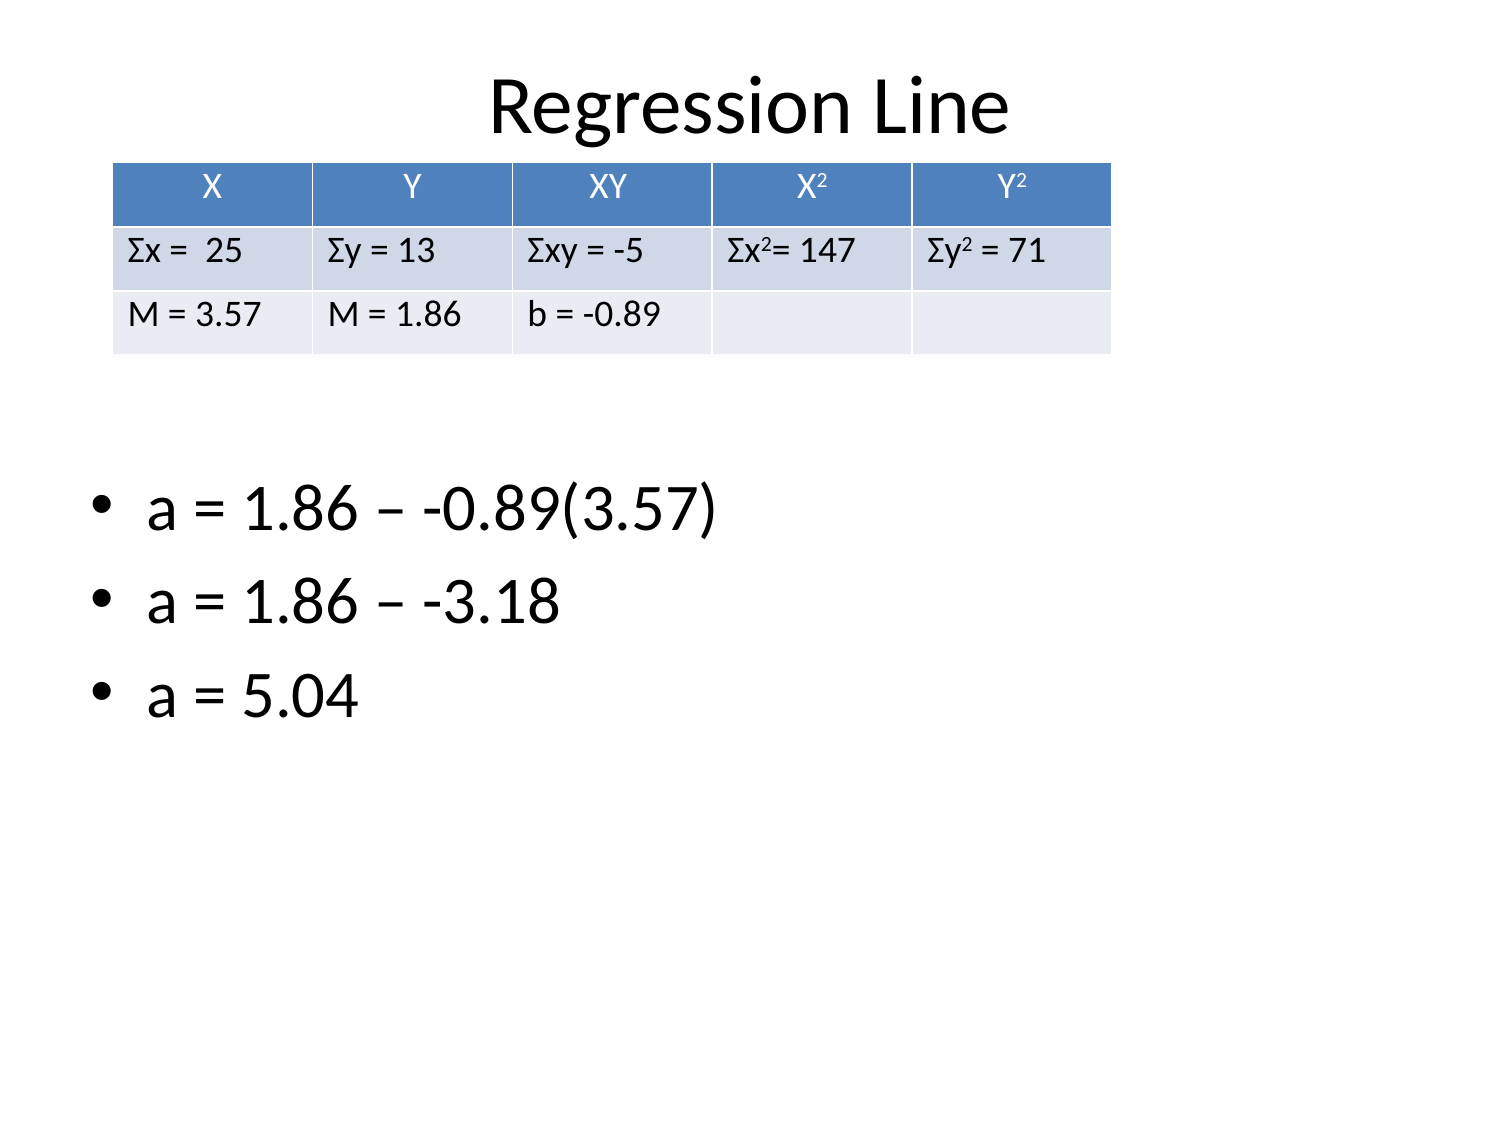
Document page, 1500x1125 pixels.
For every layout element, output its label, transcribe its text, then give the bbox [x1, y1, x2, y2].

table_header Y2 [913, 163, 1111, 226]
table_header XY [513, 163, 711, 226]
list a = 1.86 – -0.89(3.57) a = 1.86 – -3.18 a = 5.04 [75, 362, 1425, 975]
title Regression Line [75, 24, 1425, 175]
table_cell Σxy = -5 [513, 228, 711, 290]
table_cell M = 3.57 [113, 292, 312, 354]
table_cell Σy = 13 [313, 228, 512, 290]
table_header X2 [713, 163, 911, 226]
table_cell b = -0.89 [513, 292, 711, 354]
table_header X [113, 163, 312, 226]
table_cell [713, 292, 911, 354]
table_cell [913, 292, 1111, 354]
table_cell Σx2= 147 [713, 228, 911, 290]
table_cell M = 1.86 [313, 292, 512, 354]
table_cell Σy2 = 71 [913, 228, 1111, 290]
table_header Y [313, 163, 512, 226]
table_cell Σx = 25 [113, 228, 312, 290]
